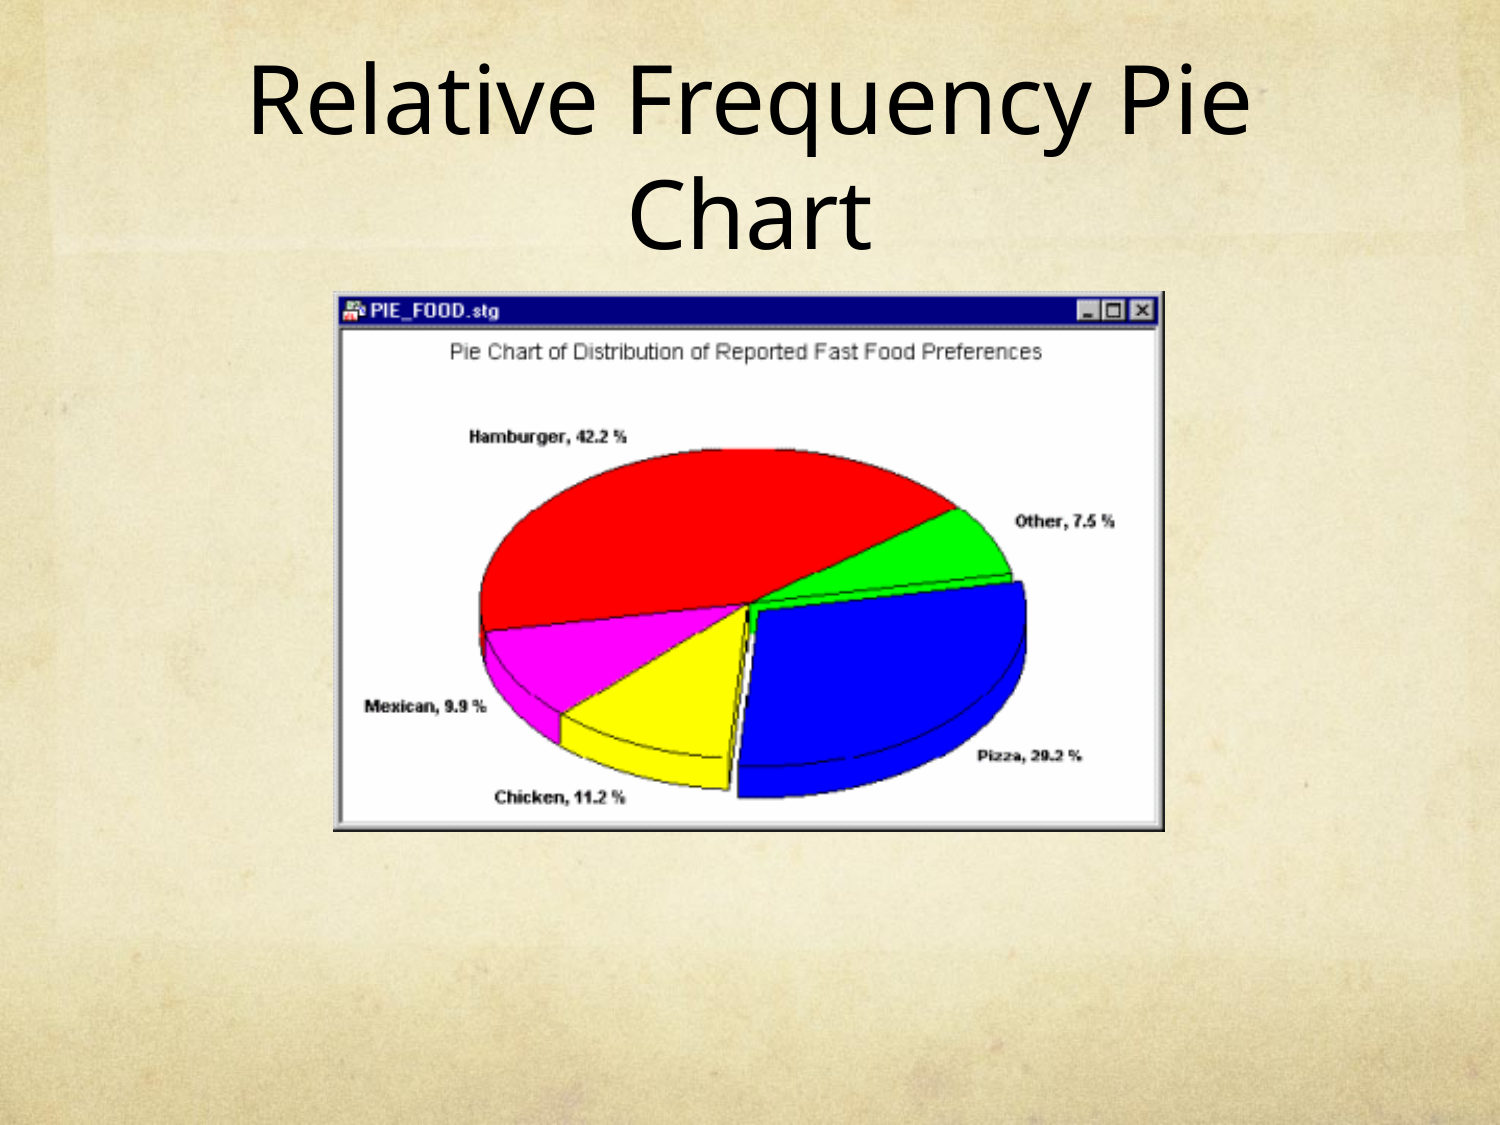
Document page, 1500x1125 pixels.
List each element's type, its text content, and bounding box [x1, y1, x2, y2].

title Relative Frequency Pie Chart [150, 82, 1350, 225]
picture [0, 0, 1500, 1125]
